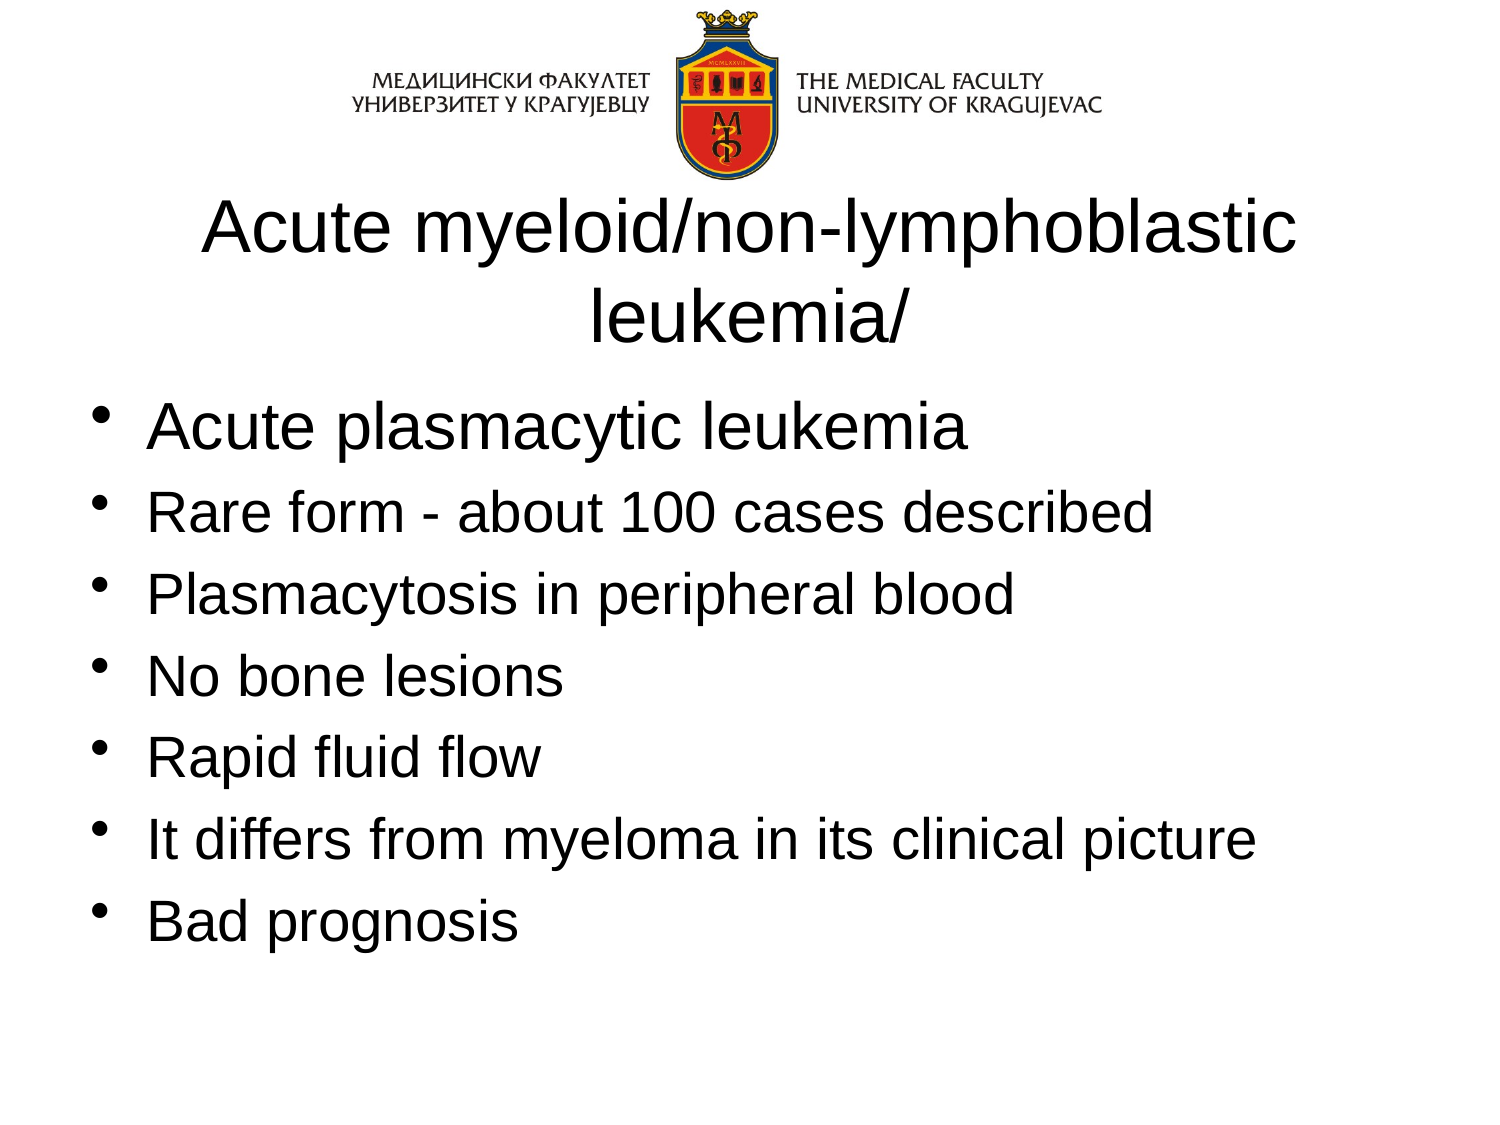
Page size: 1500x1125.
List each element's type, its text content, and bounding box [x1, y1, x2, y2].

list Acute plasmacytic leukemia Rare form - about 100 cases described Plasmacytosis in peripheral blood No bone lesions Rapid fluid flow It differs from myeloma in its clinical picture Bad prognosis [74, 374, 1426, 1118]
picture [328, 0, 1125, 173]
title Acute myeloid/non-lymphoblastic leukemia/ [74, 173, 1426, 362]
